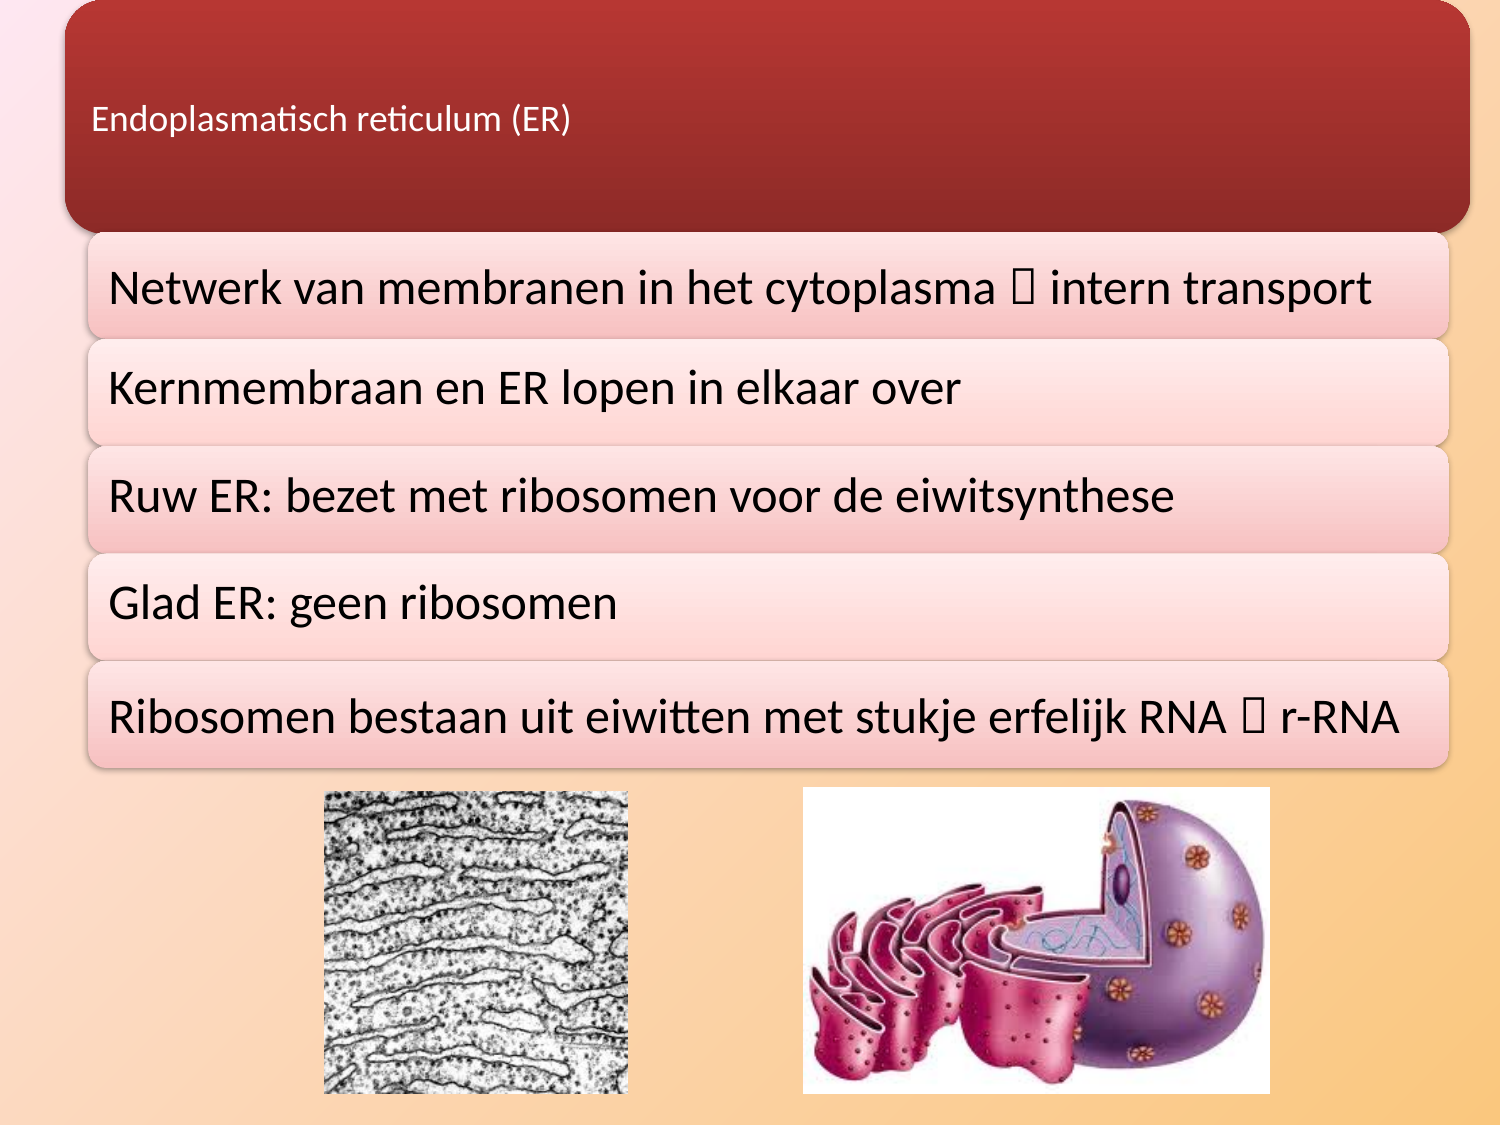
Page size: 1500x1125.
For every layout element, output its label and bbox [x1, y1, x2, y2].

text_box [64, 0, 1471, 235]
picture [803, 787, 1270, 1095]
picture [324, 791, 628, 1095]
text_box [88, 231, 1450, 769]
